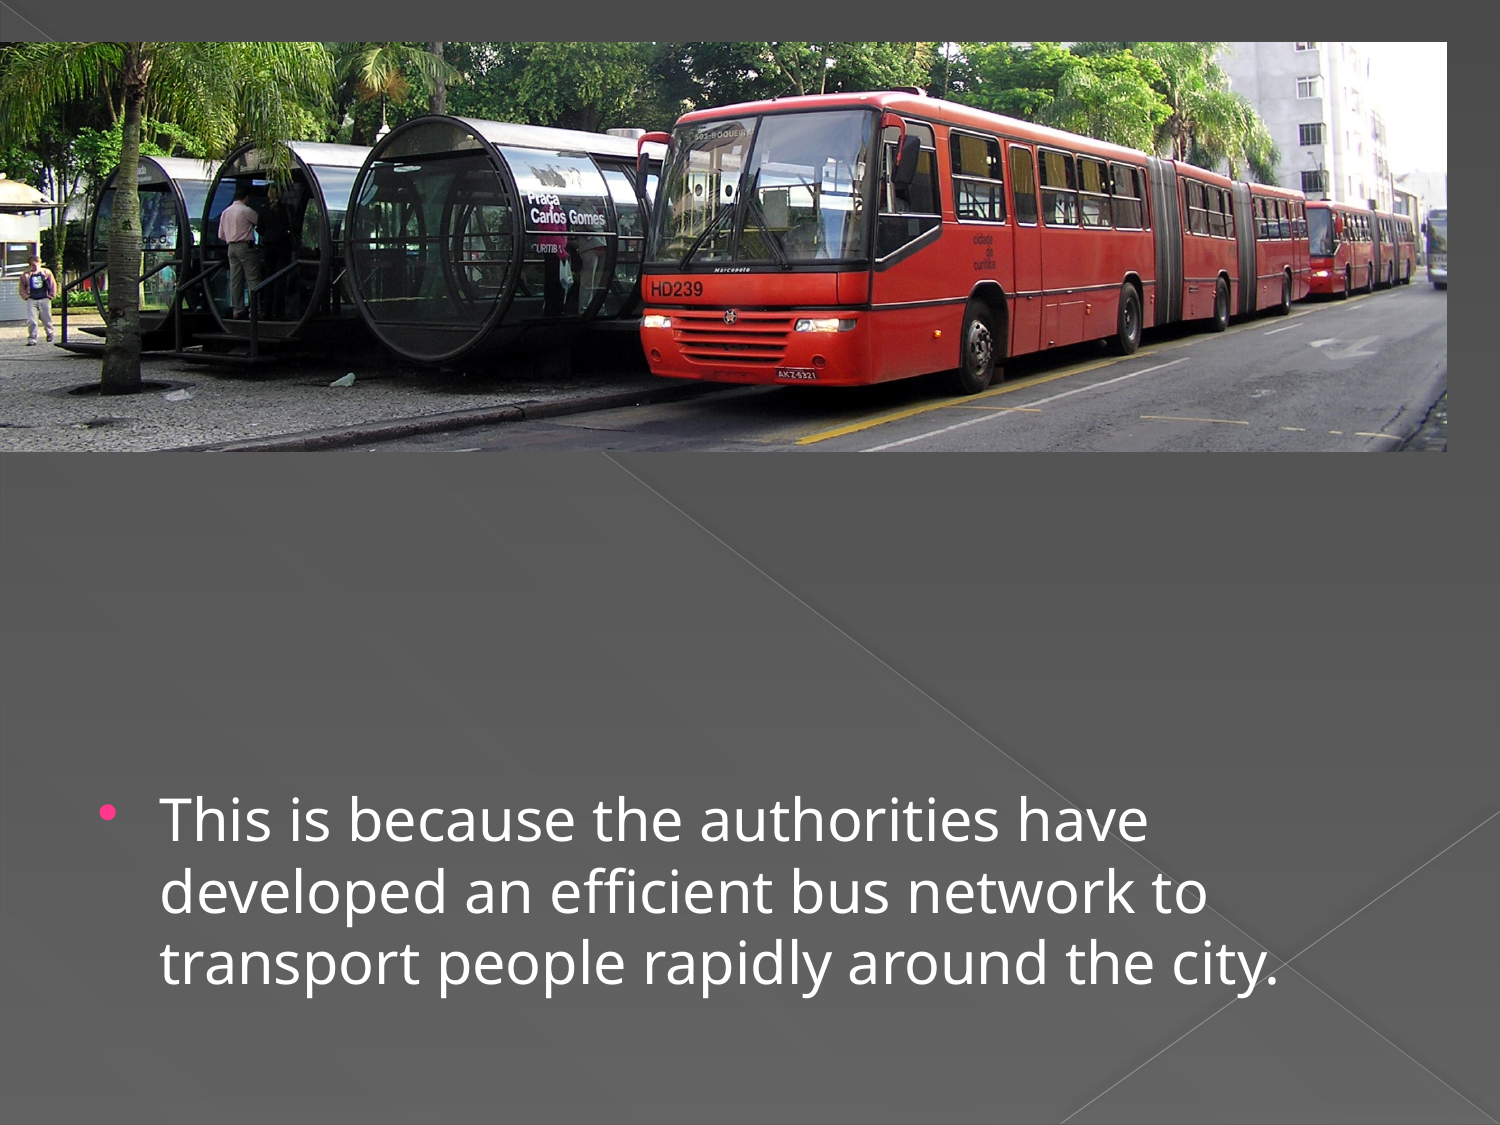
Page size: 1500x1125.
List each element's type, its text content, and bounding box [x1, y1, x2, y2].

list This is because the authorities have developed an efficient bus network to transport people rapidly around the city. [75, 775, 1424, 1005]
picture [0, 42, 1448, 452]
